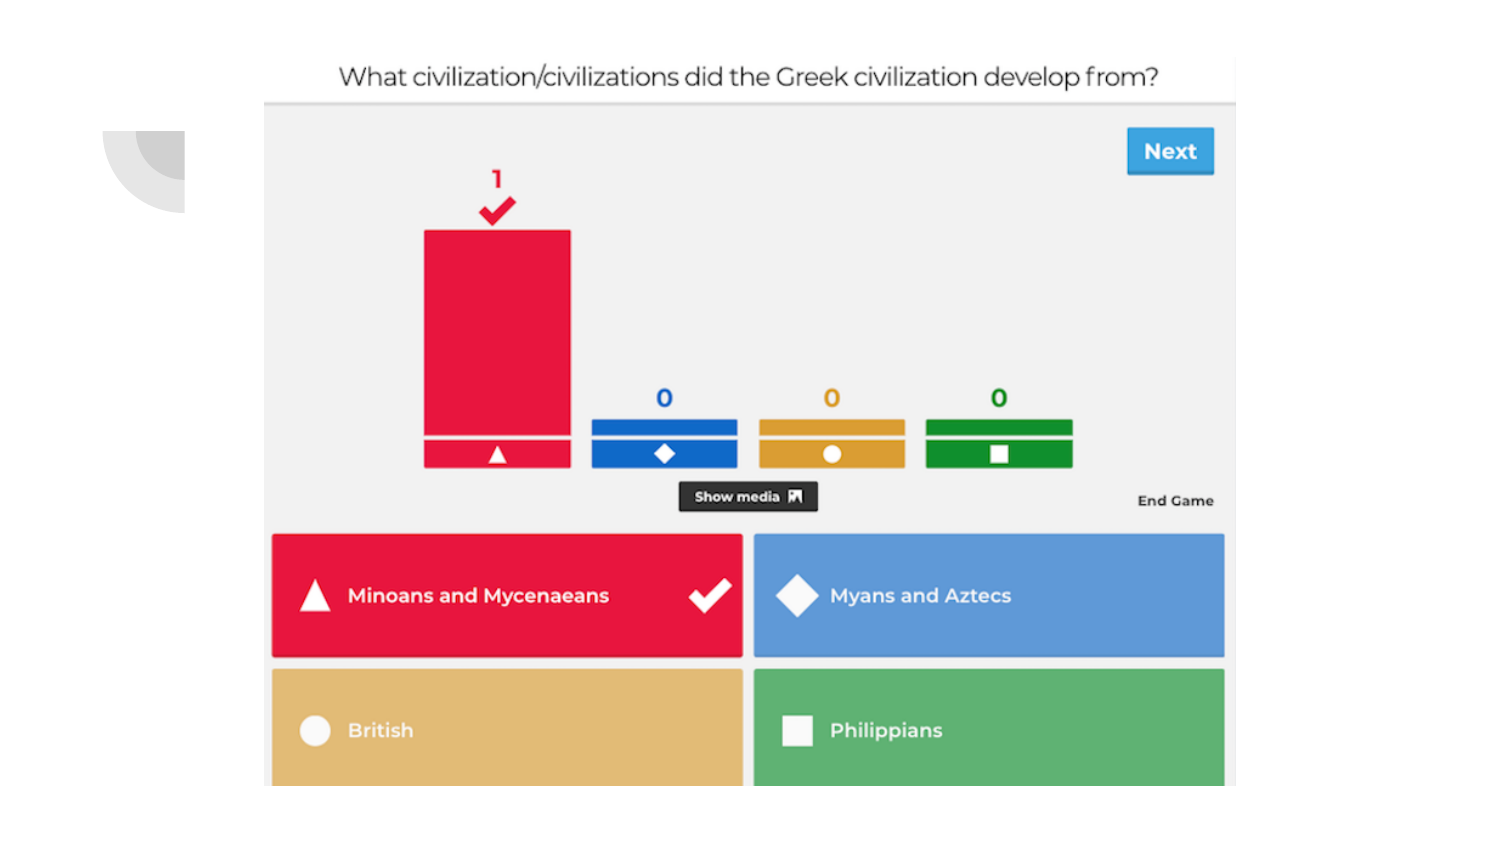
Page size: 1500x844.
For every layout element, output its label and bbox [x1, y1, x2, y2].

picture [264, 57, 1236, 787]
